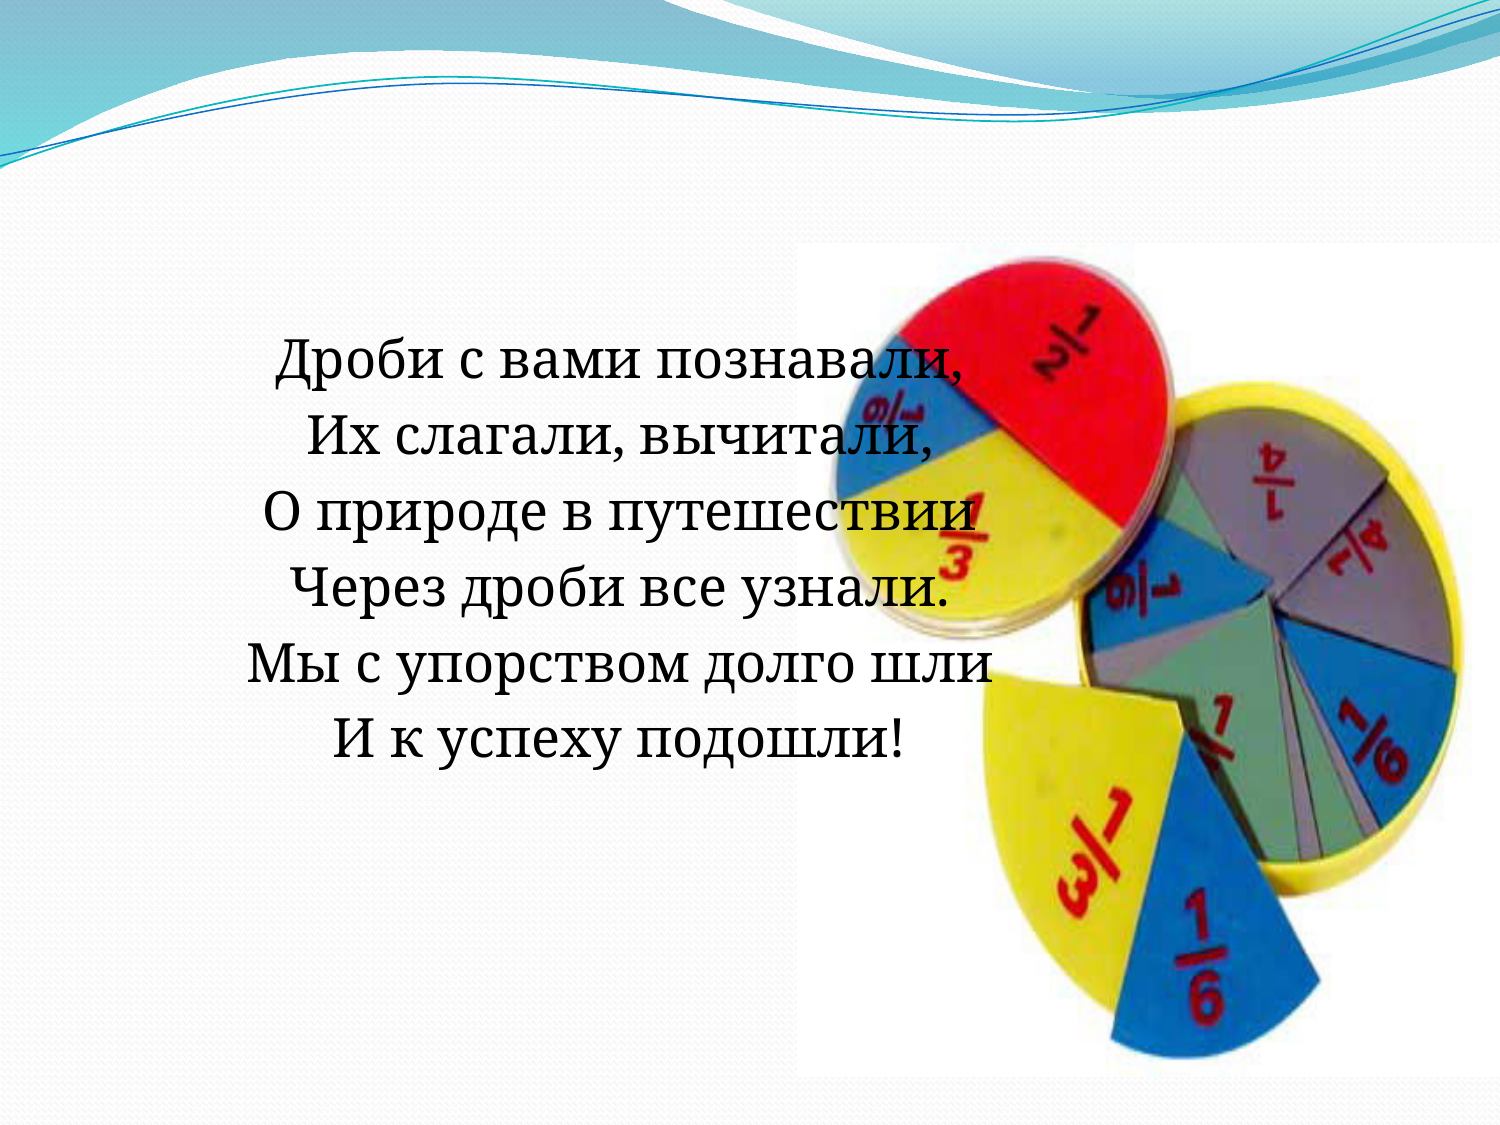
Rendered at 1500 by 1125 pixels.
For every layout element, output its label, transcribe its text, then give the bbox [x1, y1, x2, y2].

list Дроби с вами познавали, Их слагали, вычитали, О природе в путешествии Через дроби все узнали. Мы с упорством долго шли И к успеху подошли! [206, 317, 790, 1038]
picture [796, 243, 1500, 1078]
